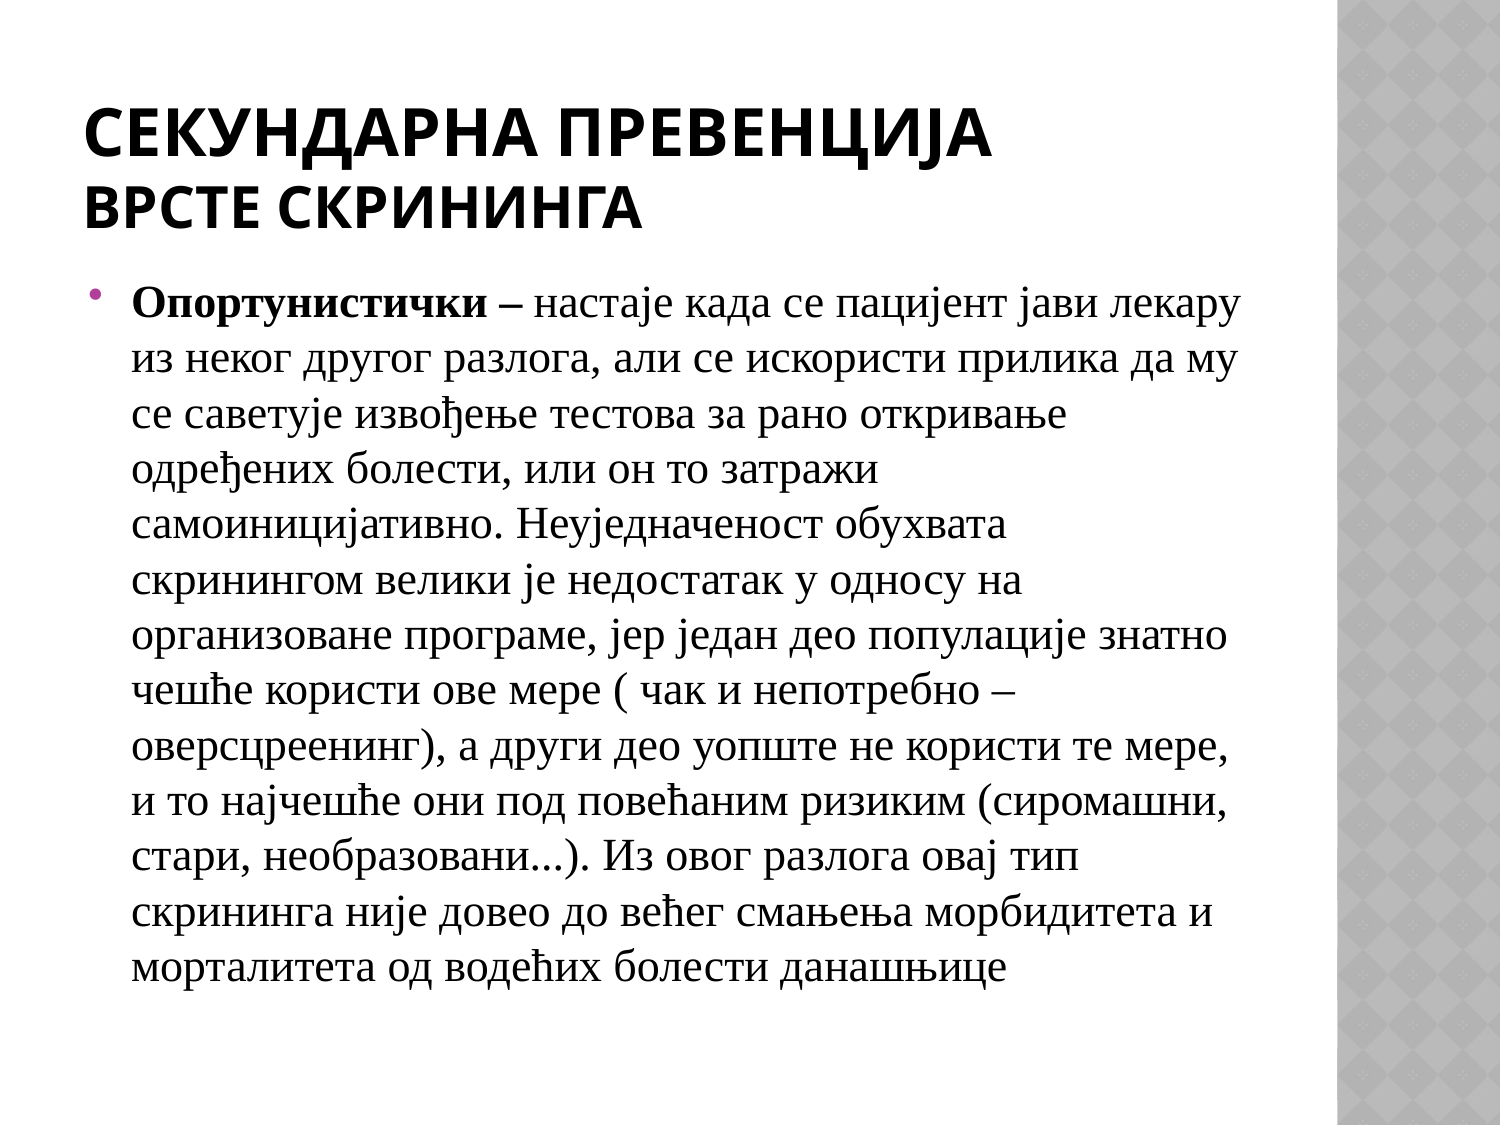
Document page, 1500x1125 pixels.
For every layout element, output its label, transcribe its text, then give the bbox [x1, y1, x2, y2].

list Опортунистички – настаје када се пацијент јави лекару из неког другог разлога, али се искористи прилика да му се саветује извођење тестова за рано откривање одређених болести, или он то затражи самоиницијативно. Неуједначеност обухвата скринингом велики је недостатак у односу на организоване програме, јер један део популације знатно чешће користи ове мере ( чак и непотребно – оверсцреенинг), а други део уопште не користи те мере, и то најчешће они под повећаним ризиким (сиромашни, стари, необразовани...). Из овог разлога овај тип скрининга није довео до већег смањења морбидитета и морталитета од водећих болести данашњице [75, 264, 1263, 1059]
title Секундарна превенција врсте скрининга [75, 52, 1263, 240]
